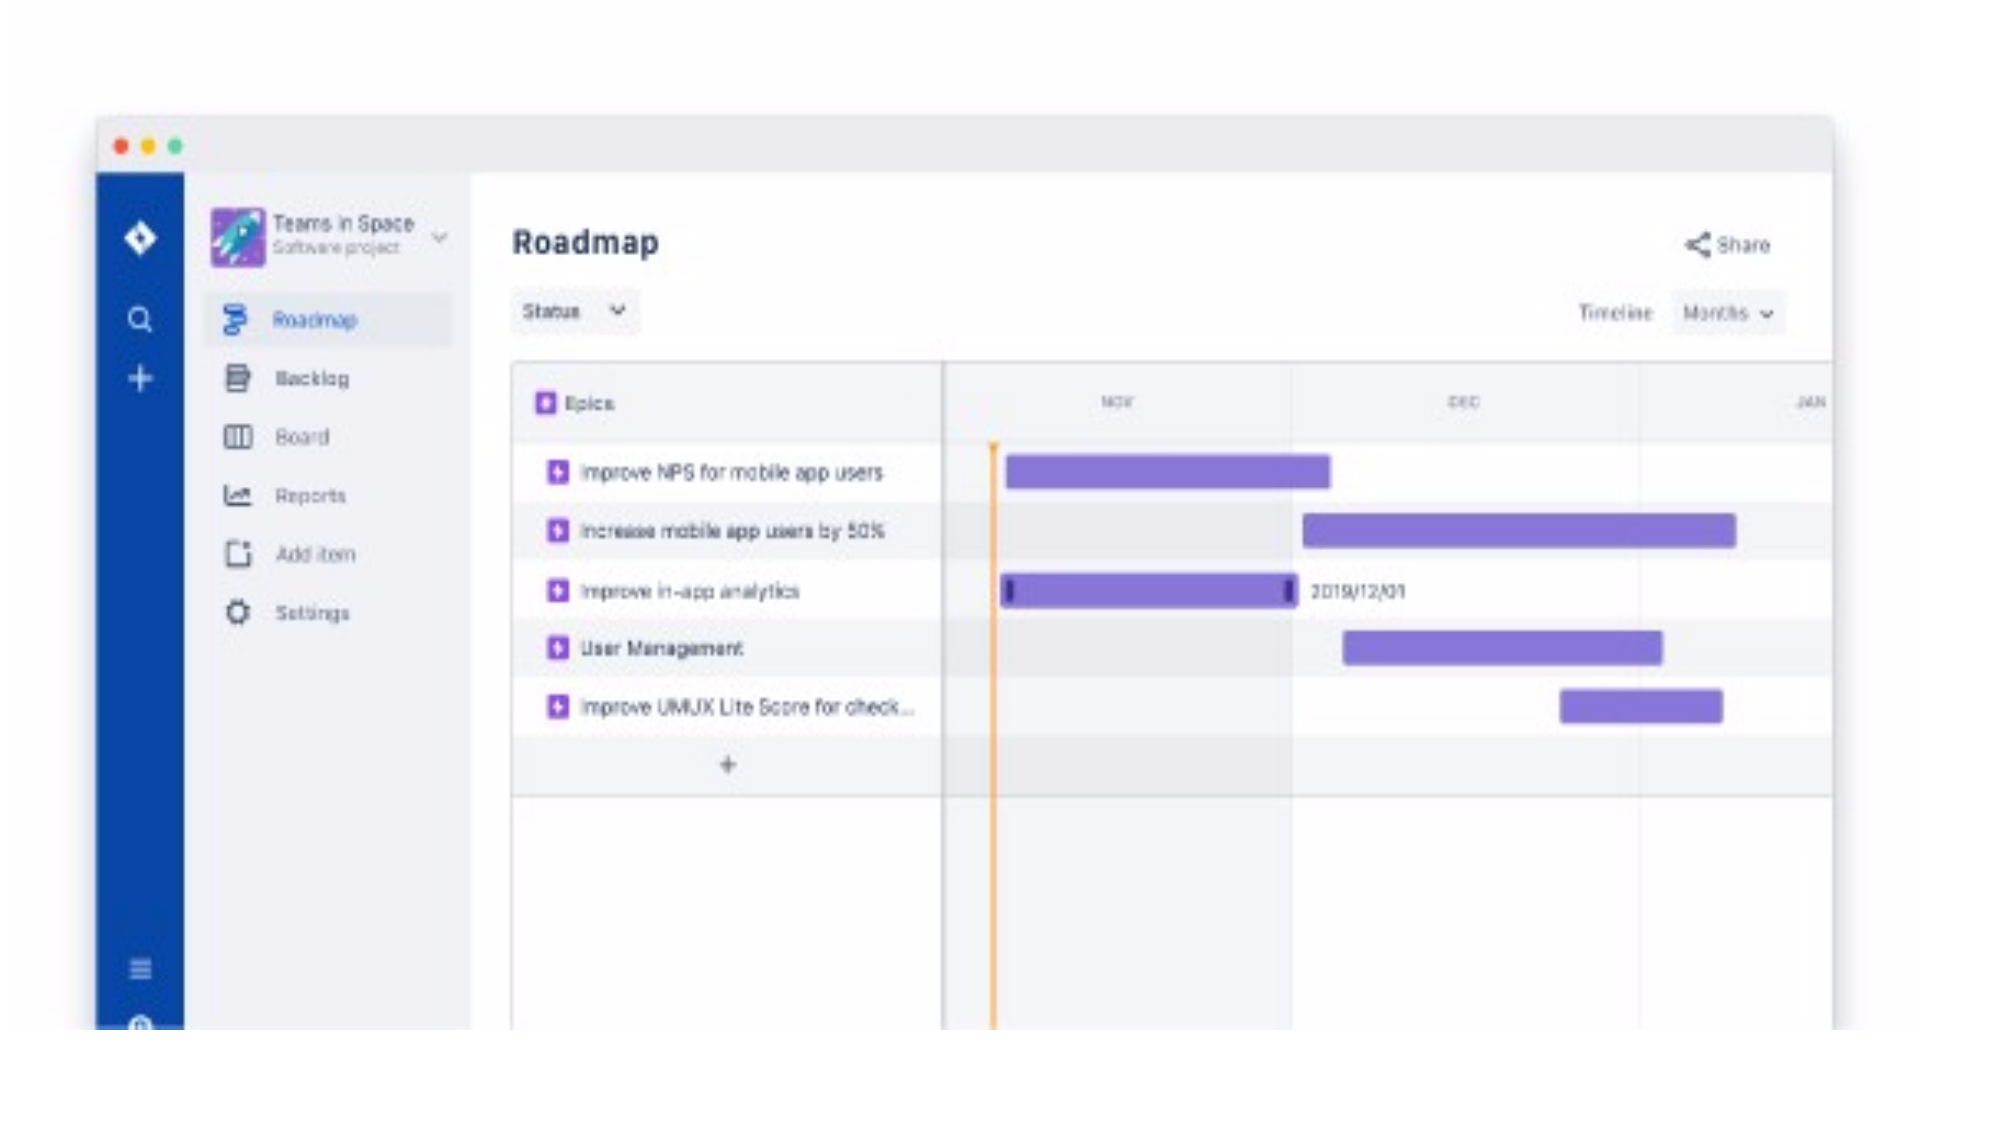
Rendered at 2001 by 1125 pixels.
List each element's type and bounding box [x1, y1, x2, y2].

picture [11, 0, 1919, 1030]
